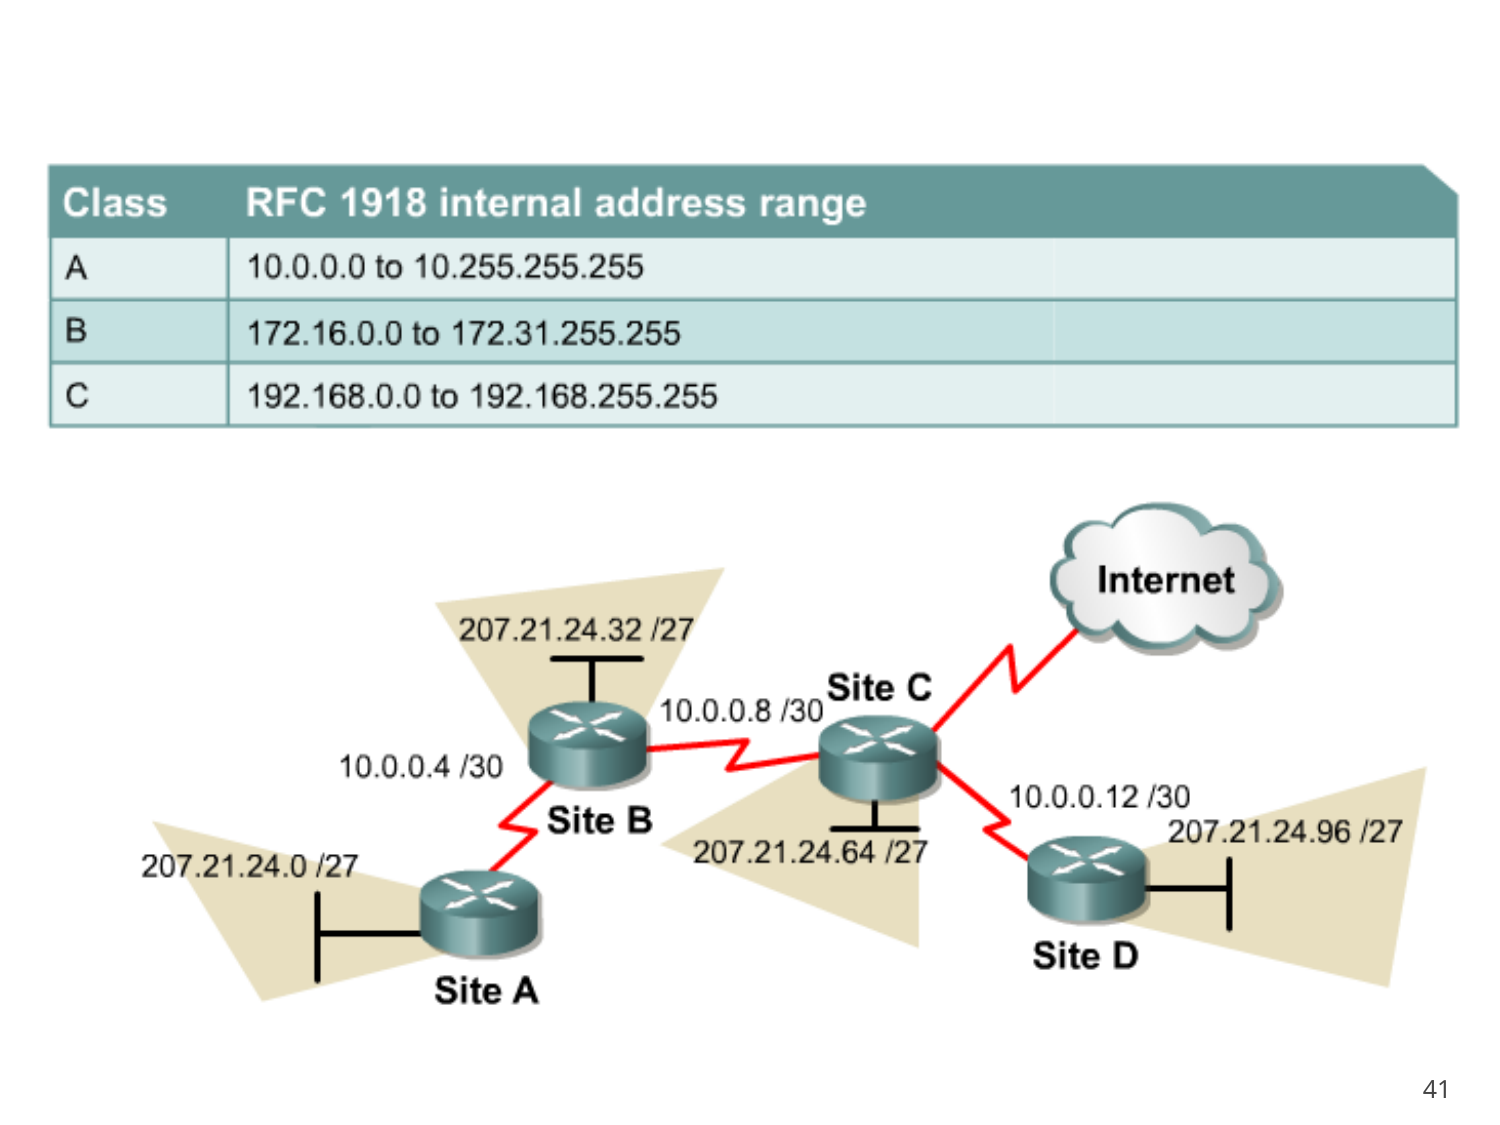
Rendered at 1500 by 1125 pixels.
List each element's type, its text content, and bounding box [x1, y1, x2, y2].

picture [112, 449, 1444, 1050]
slide_number 41 [1345, 1062, 1467, 1108]
picture [37, 149, 1475, 444]
